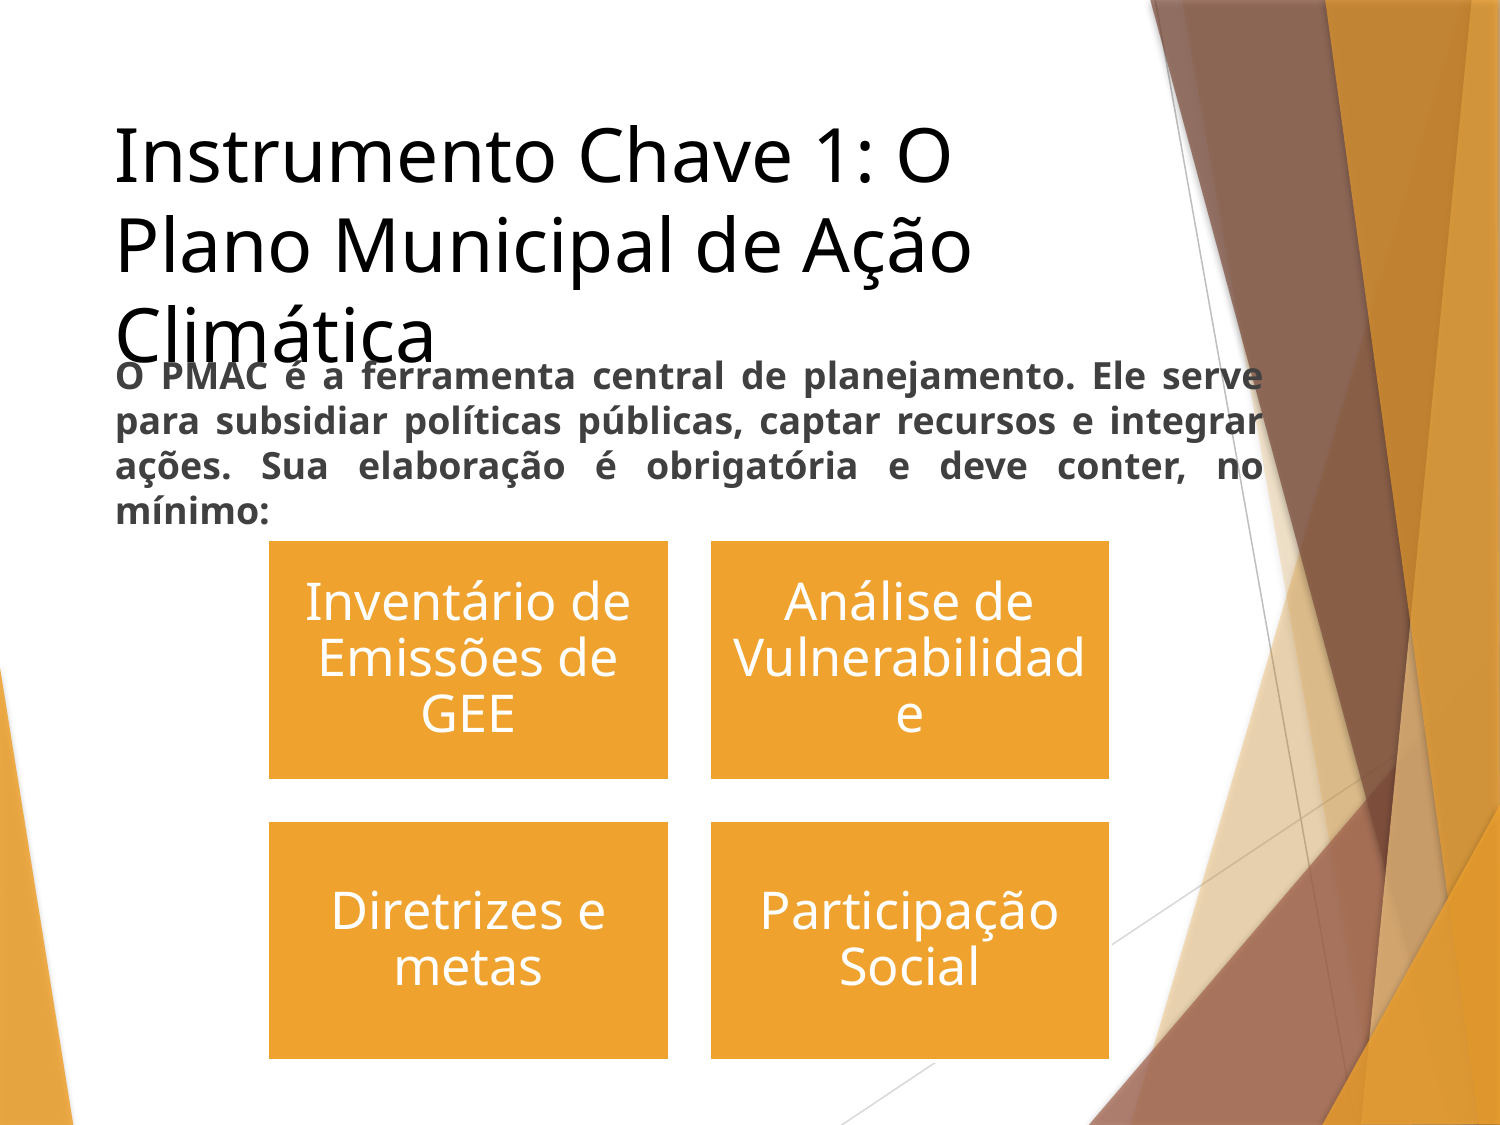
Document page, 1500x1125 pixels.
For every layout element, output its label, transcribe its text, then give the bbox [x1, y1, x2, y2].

list O PMAC é a ferramenta central de planejamento. Ele serve para subsidiar políticas públicas, captar recursos e integrar ações. Sua elaboração é obrigatória e deve conter, no mínimo: [99, 344, 1281, 867]
title Instrumento Chave 1: O Plano Municipal de Ação Climática [99, 99, 1142, 317]
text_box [109, 538, 1269, 1062]
